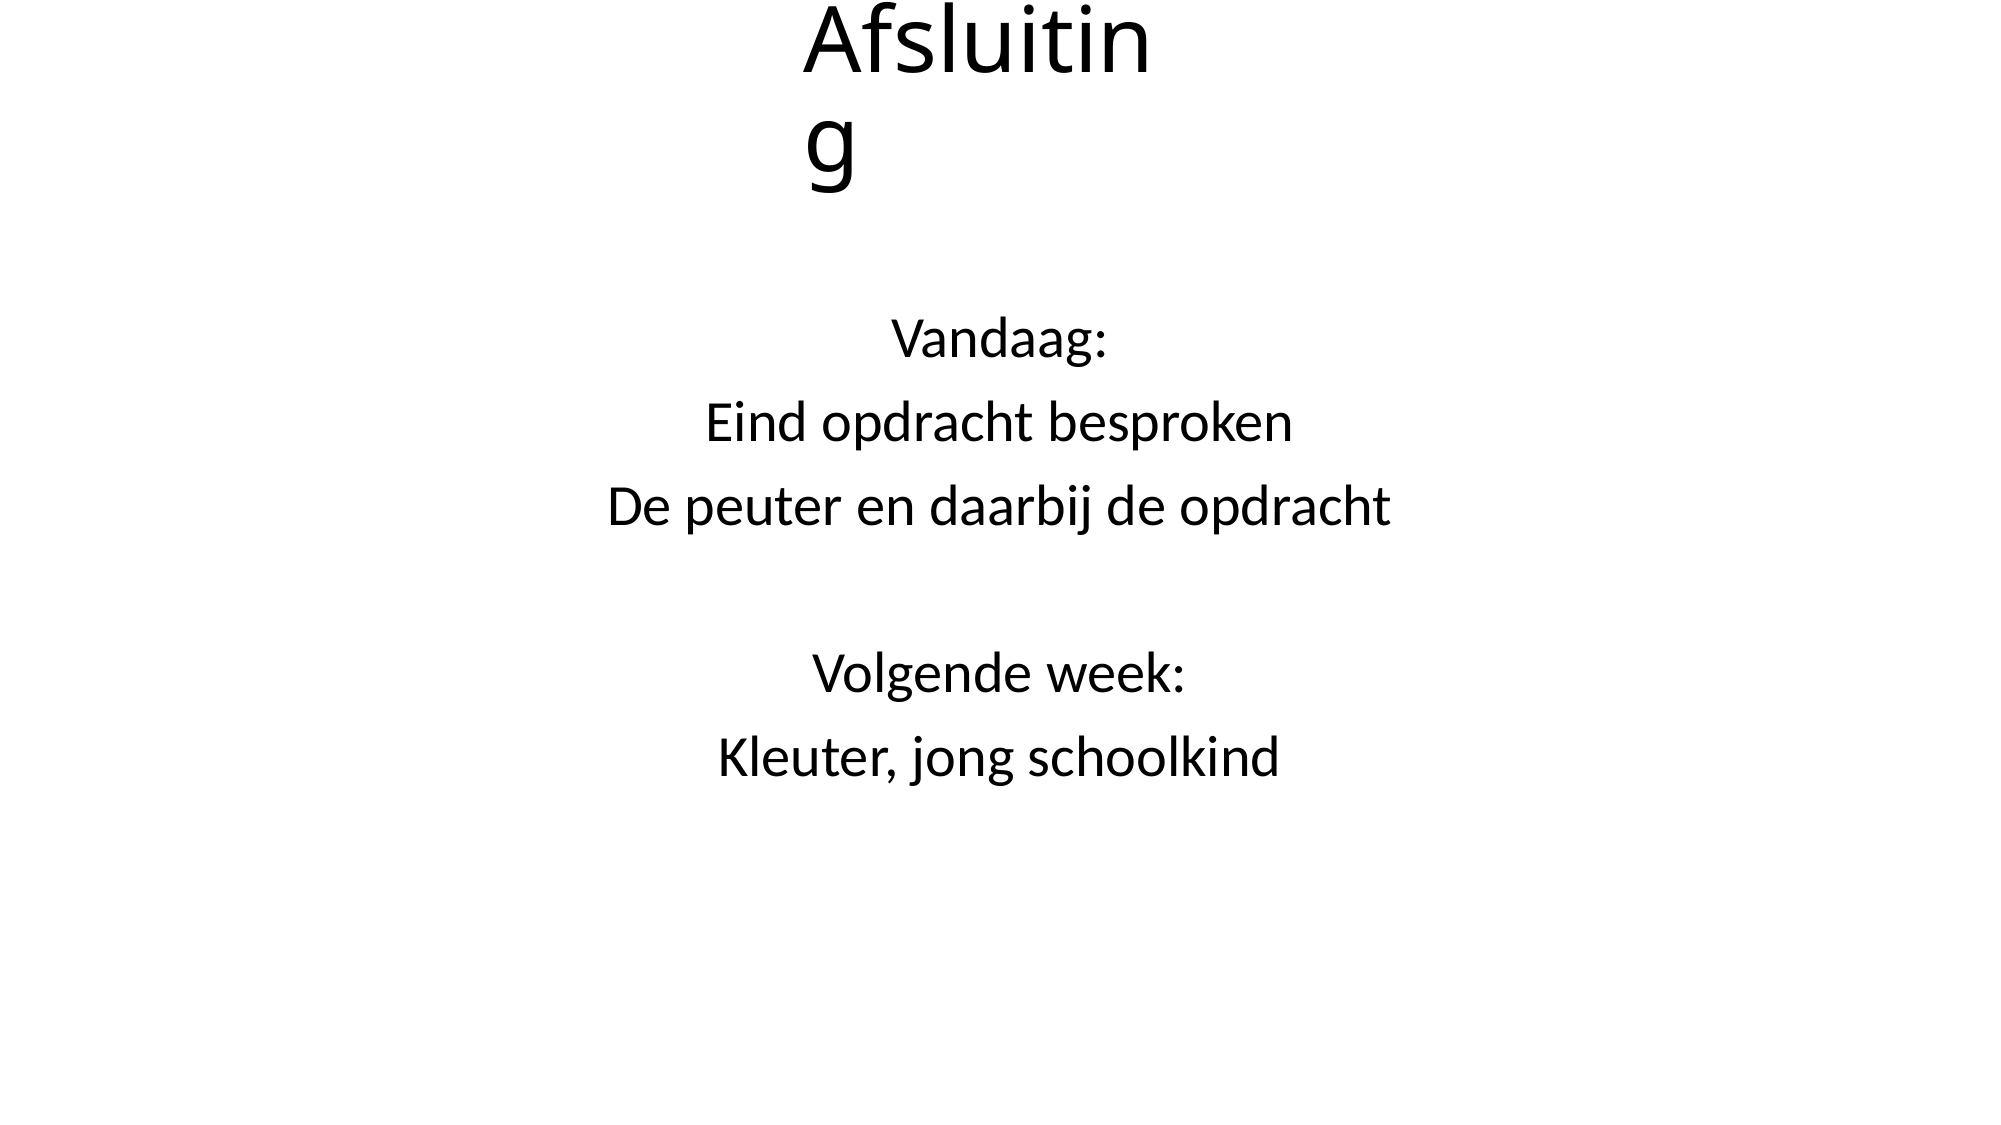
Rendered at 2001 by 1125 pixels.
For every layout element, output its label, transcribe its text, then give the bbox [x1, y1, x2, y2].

title Afsluiting [788, 30, 1212, 154]
list Vandaag: Eind opdracht besproken De peuter en daarbij de opdracht Volgende week: Kleuter, jong schoolkind [85, 299, 1915, 919]
